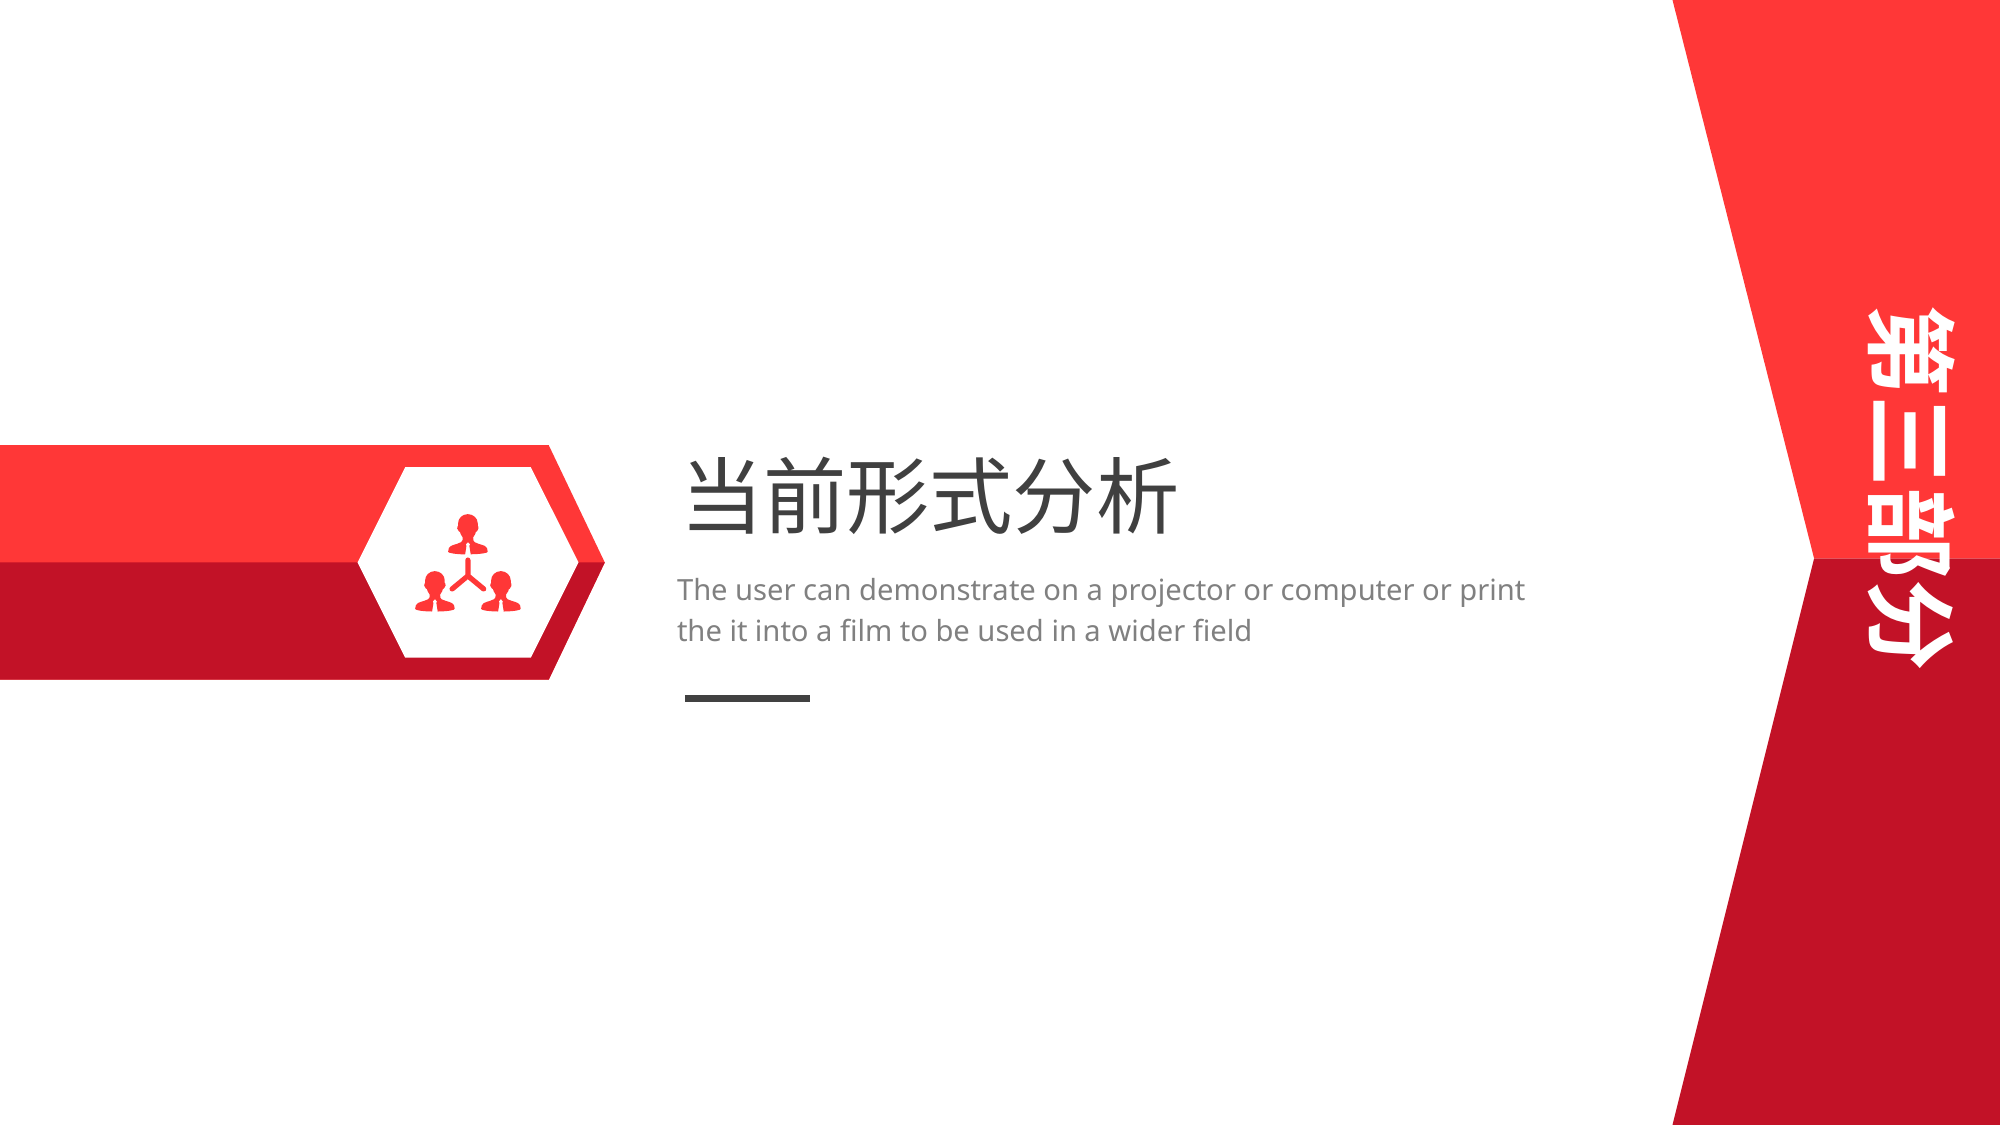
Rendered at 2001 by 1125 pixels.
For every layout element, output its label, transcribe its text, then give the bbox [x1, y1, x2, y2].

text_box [0, 445, 605, 680]
text_box 当前形式分析 [665, 436, 1195, 551]
text_box The user can demonstrate on a projector or computer or print the it into a film to be used in a wider field [662, 556, 1584, 656]
text_box [1671, 0, 2000, 560]
text_box [1671, 559, 2000, 1125]
text_box 第三部分 [1833, 289, 1976, 836]
